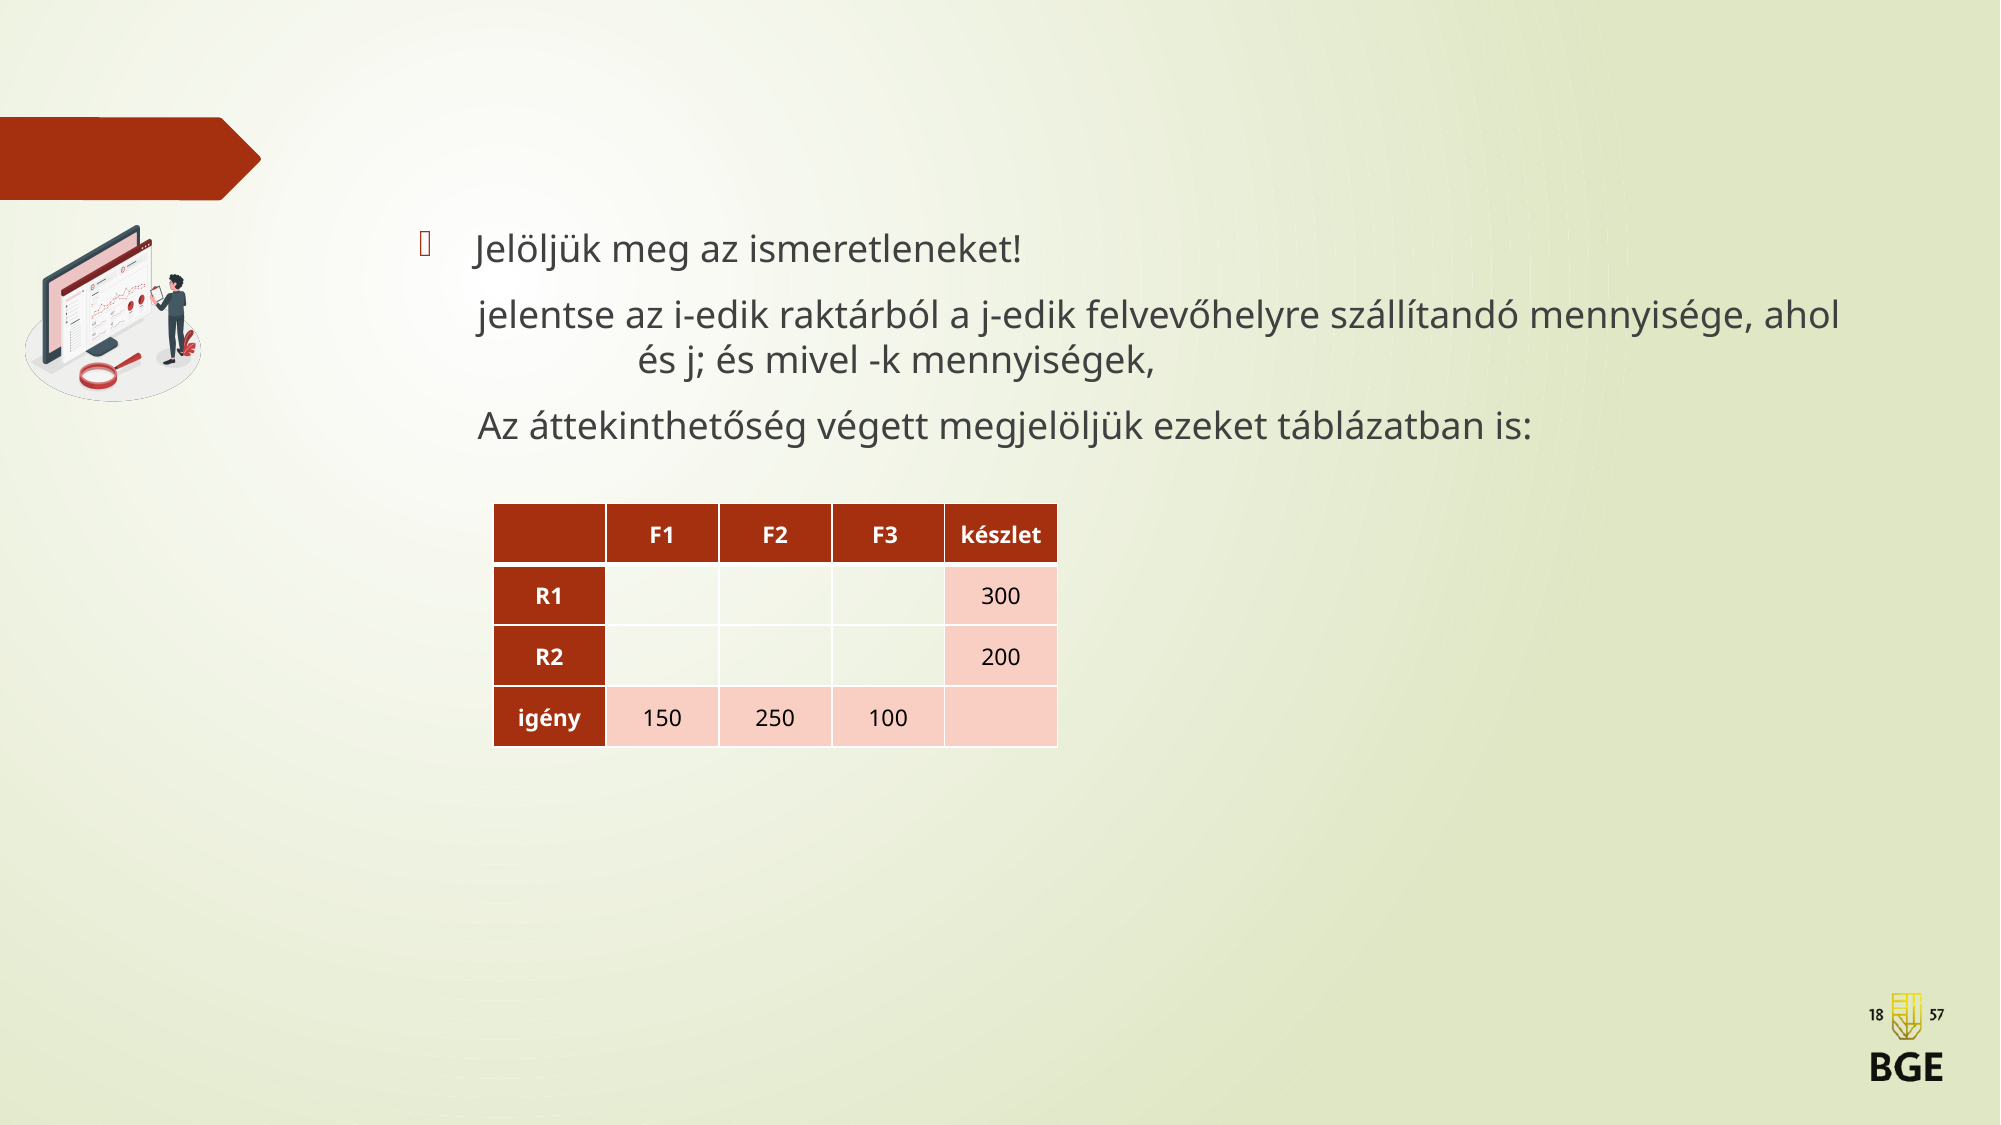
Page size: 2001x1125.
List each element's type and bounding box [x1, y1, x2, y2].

picture [1853, 984, 1958, 1090]
picture [17, 217, 208, 408]
